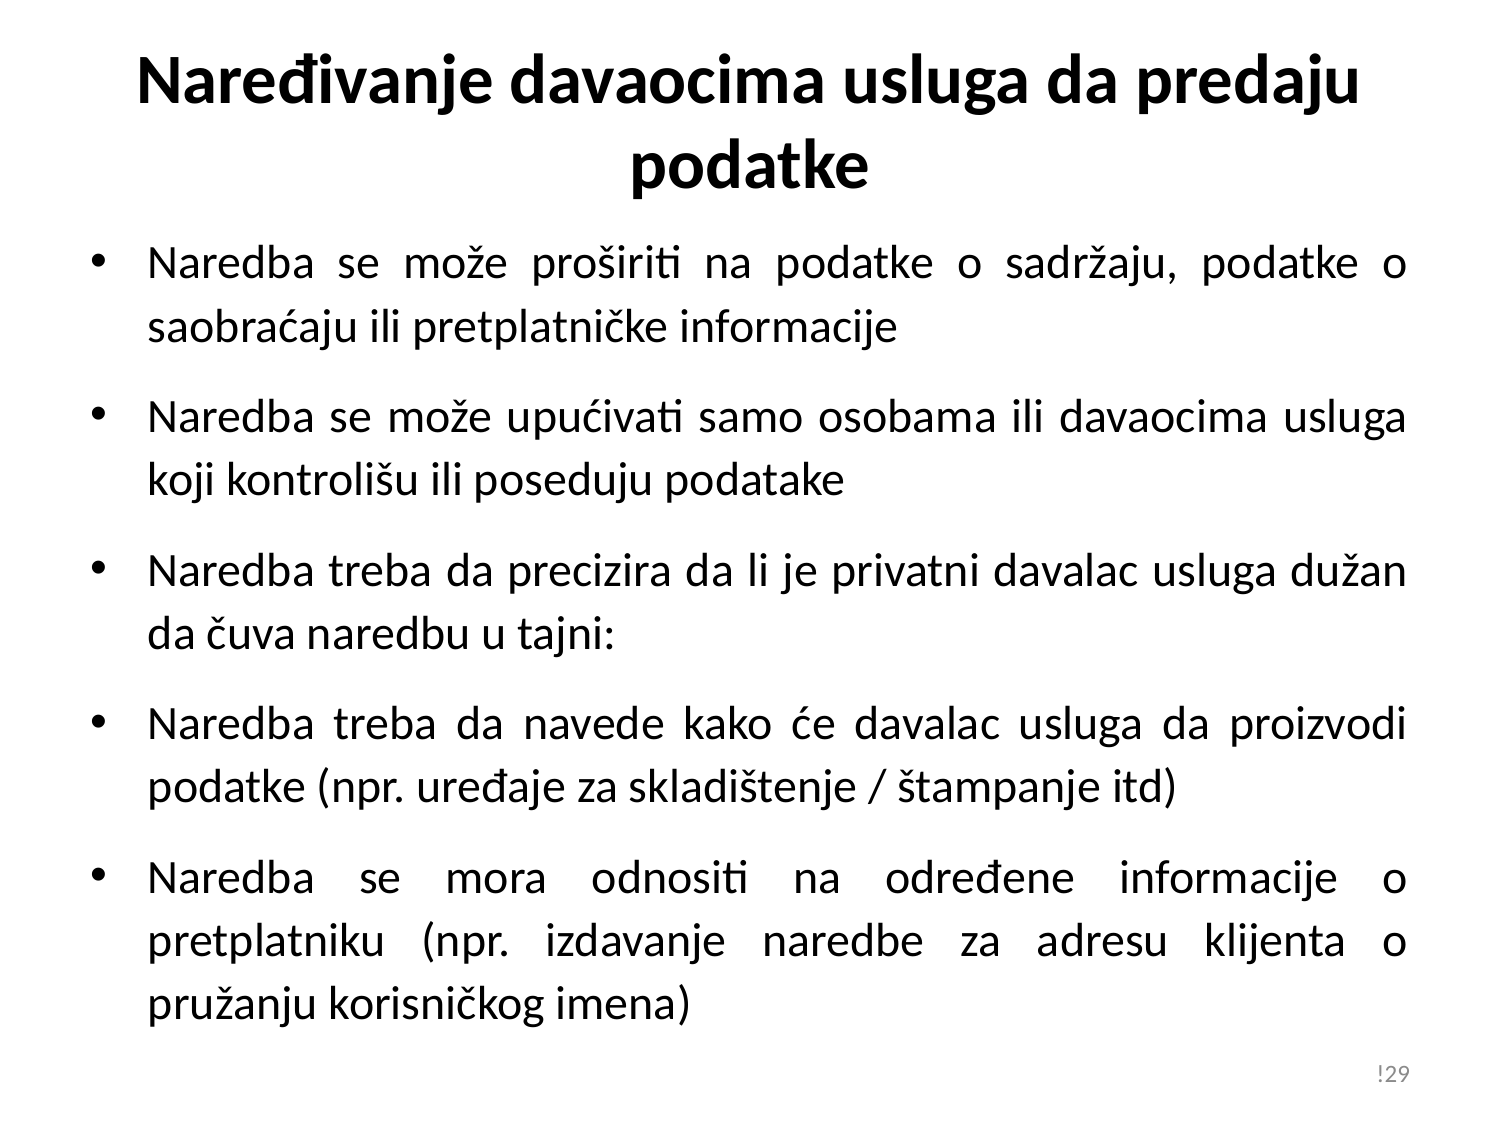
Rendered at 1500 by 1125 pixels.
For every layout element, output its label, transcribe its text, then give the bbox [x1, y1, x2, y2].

title Naređivanje davaocima usluga da predaju podatke [75, 25, 1425, 133]
slide_number !29 [1074, 1042, 1425, 1103]
list Naredba se može proširiti na podatke o sadržaju, podatke o saobraćaju ili pretplatničke informacije Naredba se može upućivati samo osobama ili davaocima usluga koji kontrolišu ili poseduju podatake Naredba treba da precizira da li je privatni davalac usluga dužan da čuva naredbu u tajni: Naredba treba da navede kako će davalac usluga da proizvodi podatke (npr. uređaje za skladištenje / štampanje itd) Naredba se mora odnositi na određene informacije o pretplatniku (npr. izdavanje naredbe za adresu klijenta o pružanju korisničkog imena) [75, 217, 1425, 1046]
